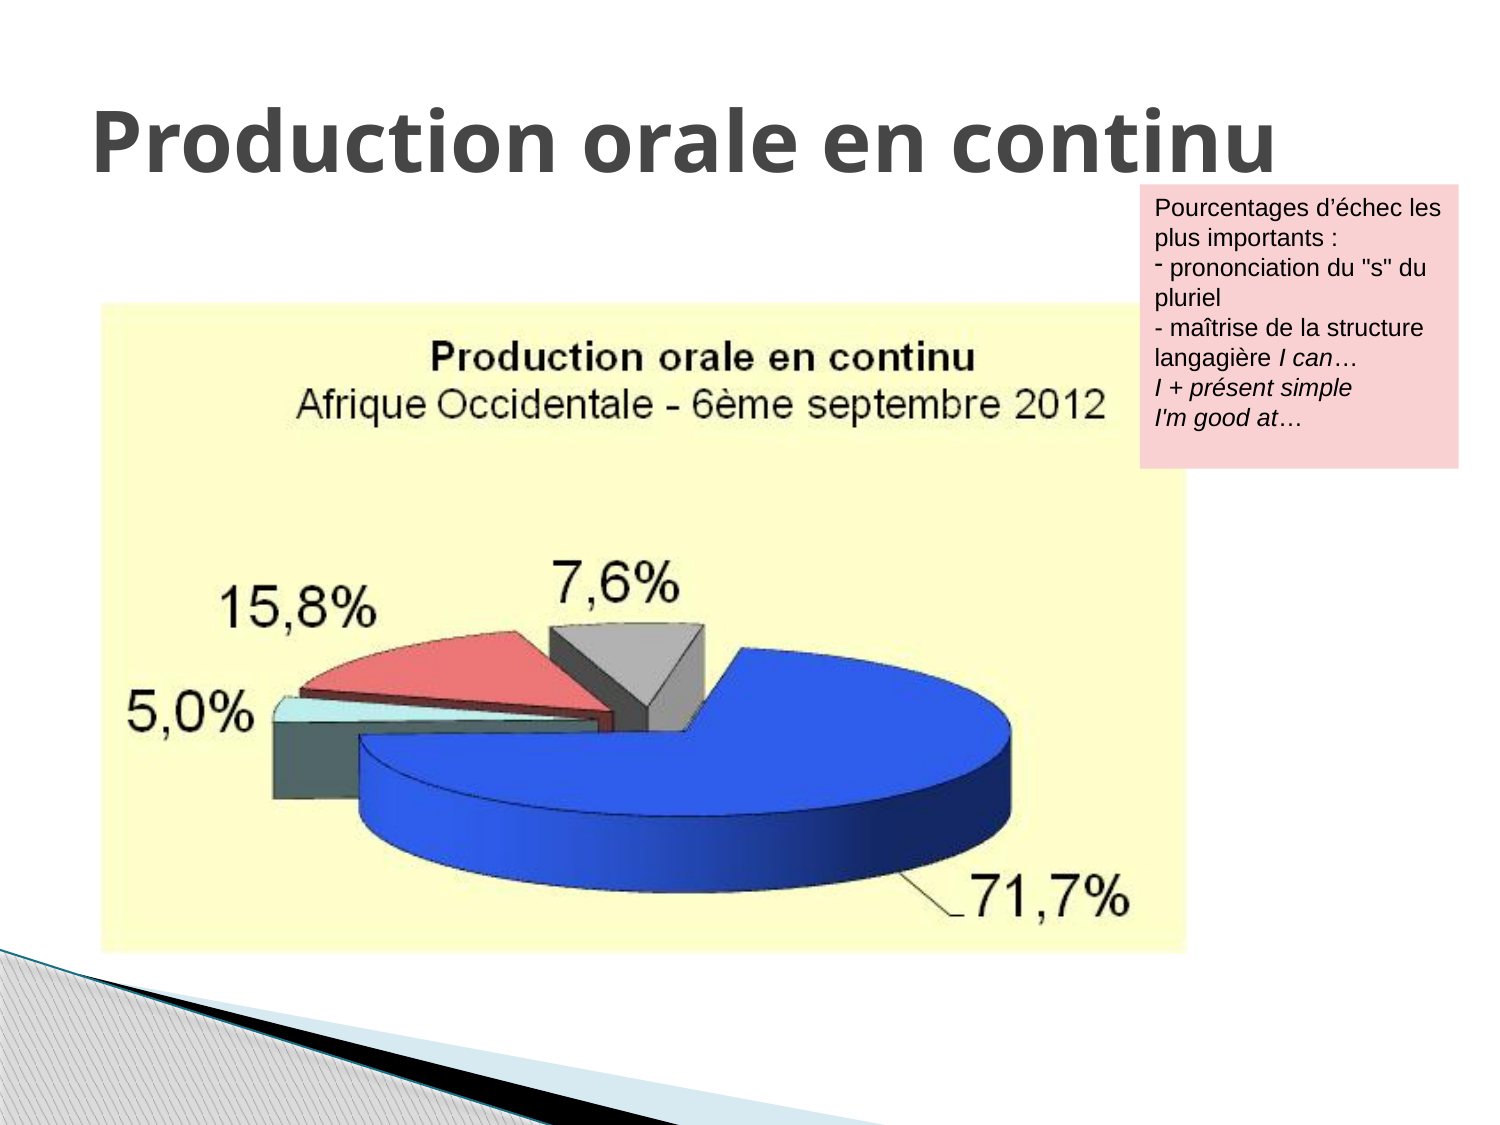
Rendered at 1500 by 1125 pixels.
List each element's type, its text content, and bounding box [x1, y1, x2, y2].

text_box Pourcentages d’échec les plus importants : prononciation du "s" du pluriel - maîtrise de la structure langagière I can… I + présent simple I'm good at… [1139, 184, 1459, 469]
title Production orale en continu [75, 45, 1425, 233]
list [100, 302, 1188, 955]
